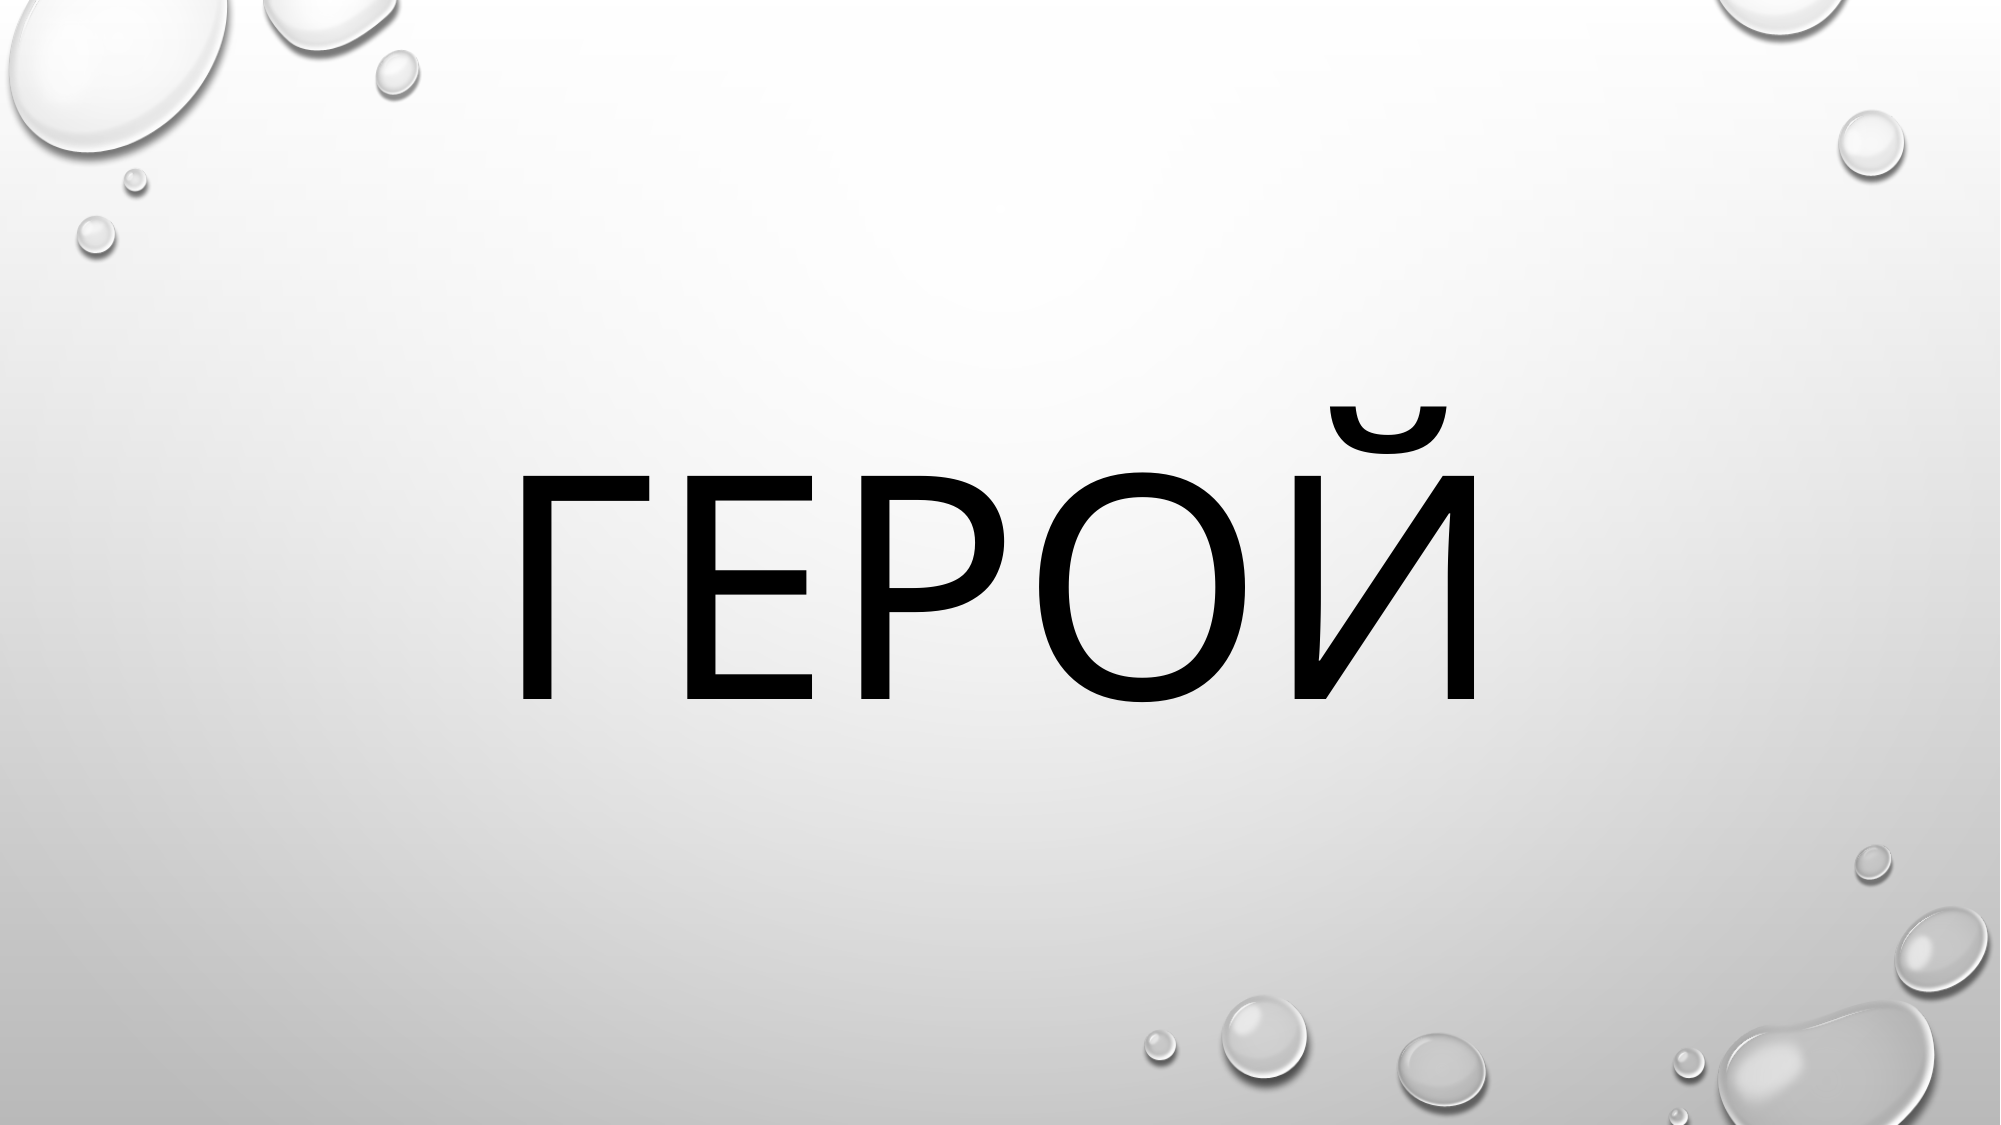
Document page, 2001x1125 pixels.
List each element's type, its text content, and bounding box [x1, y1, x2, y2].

picture [0, 0, 2000, 1125]
title герой [149, 135, 1848, 775]
